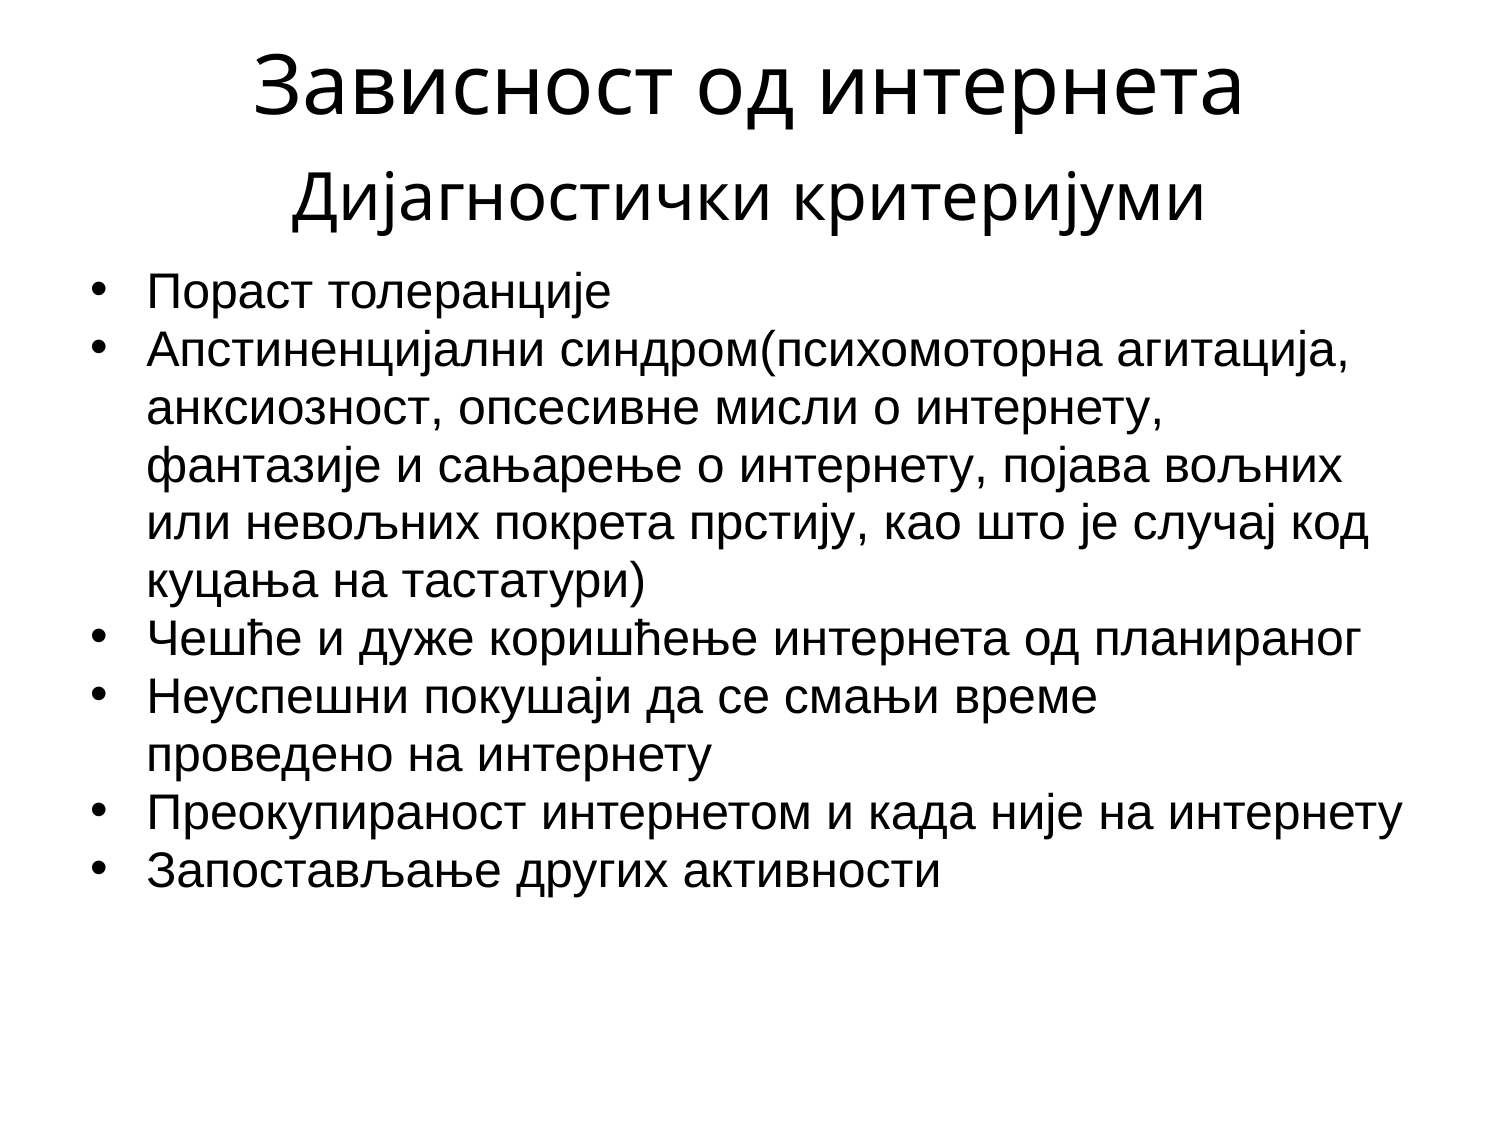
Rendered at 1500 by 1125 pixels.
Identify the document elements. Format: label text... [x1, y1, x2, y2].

title Дијагностички критеријуми [74, 99, 1426, 262]
list Пораст толеранције Апстиненцијални синдром(психомоторна агитација, анксиозност, опсесивне мисли о интернету, фантазије и сањарење о интернету, појава вољних или невољних покрета прстију, као што је случај код куцања на тастатури) Чешће и дуже коришћење интернета од планираног Неуспешни покушаји да се смањи време проведено на интернету Преокупираност интернетом и када није на интернету Запостављање других активности [74, 262, 1426, 1006]
text_box Зависност од интернета [74, 0, 1425, 175]
